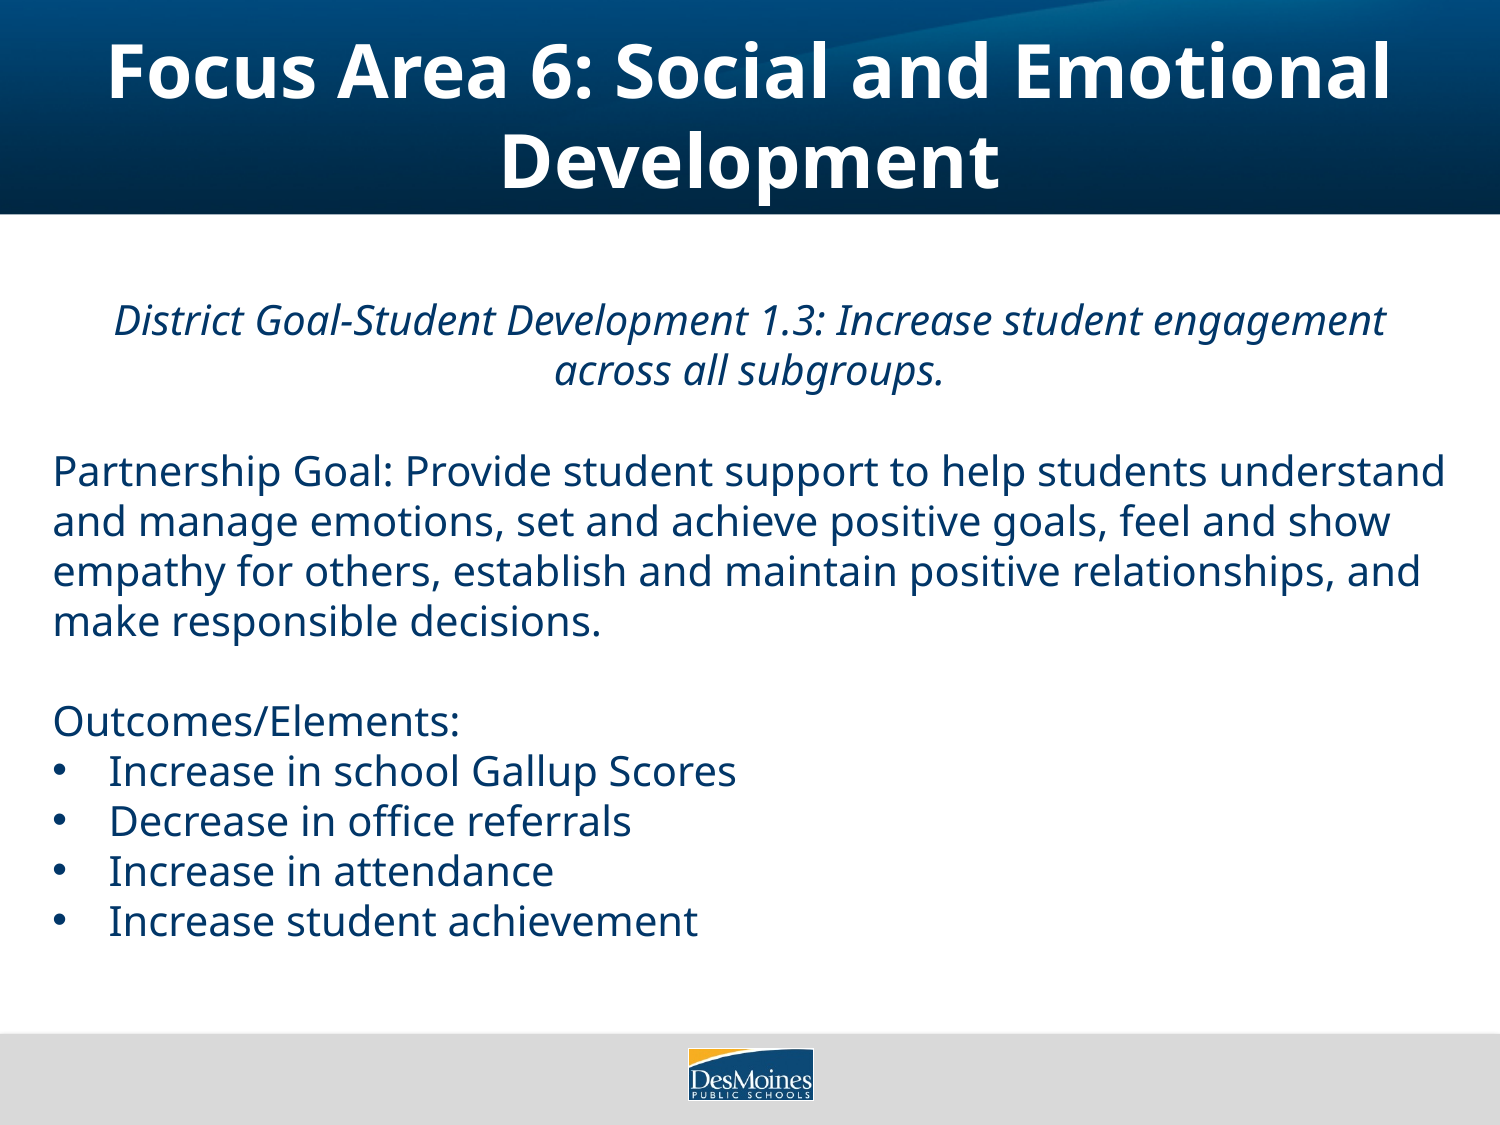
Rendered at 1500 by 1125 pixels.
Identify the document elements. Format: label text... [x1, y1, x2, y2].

picture [689, 1049, 813, 1100]
text_box District Goal-Student Development 1.3: Increase student engagement across all subgroups. Partnership Goal: Provide student support to help students understand and manage emotions, set and achieve positive goals, feel and show empathy for others, establish and maintain positive relationships, and make responsible decisions. Outcomes/Elements: Increase in school Gallup Scores Decrease in office referrals Increase in attendance Increase student achievement [37, 236, 1463, 952]
picture [0, 0, 1500, 1033]
title Focus Area 6: Social and Emotional Development [75, 24, 1425, 203]
